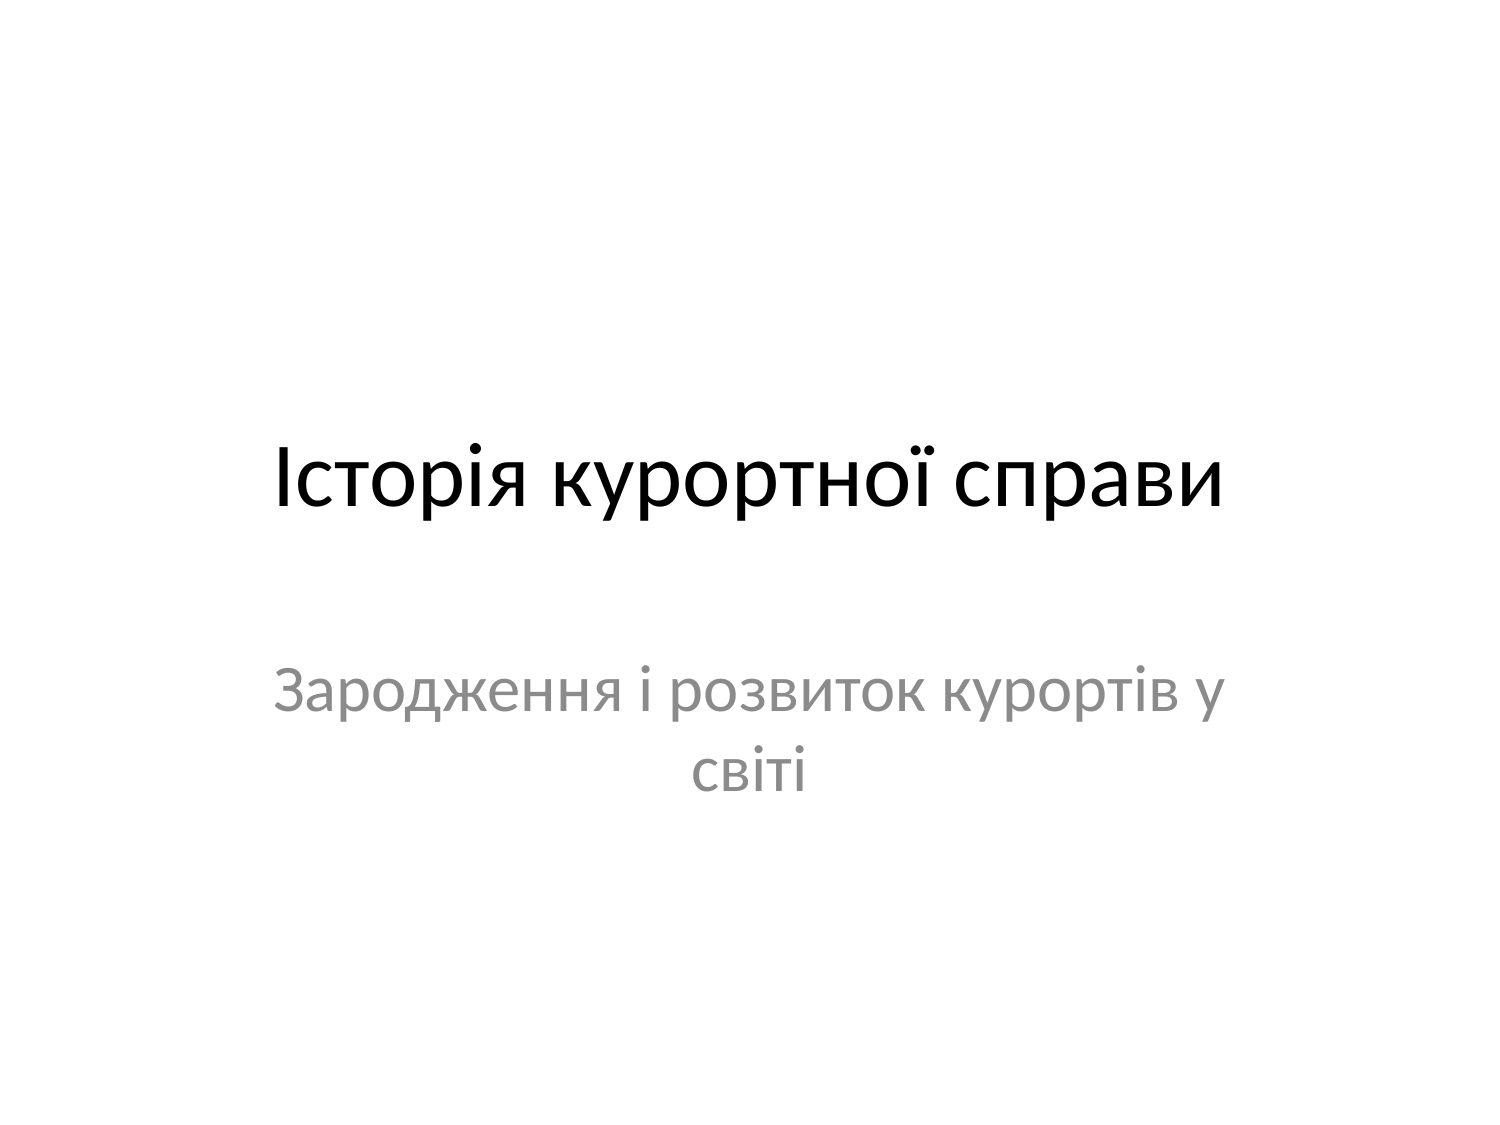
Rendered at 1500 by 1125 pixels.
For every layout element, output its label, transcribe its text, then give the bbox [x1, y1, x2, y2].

subtitle Зародження і розвиток курортів у світі [224, 637, 1276, 926]
title Історія курортної справи [112, 349, 1388, 591]
